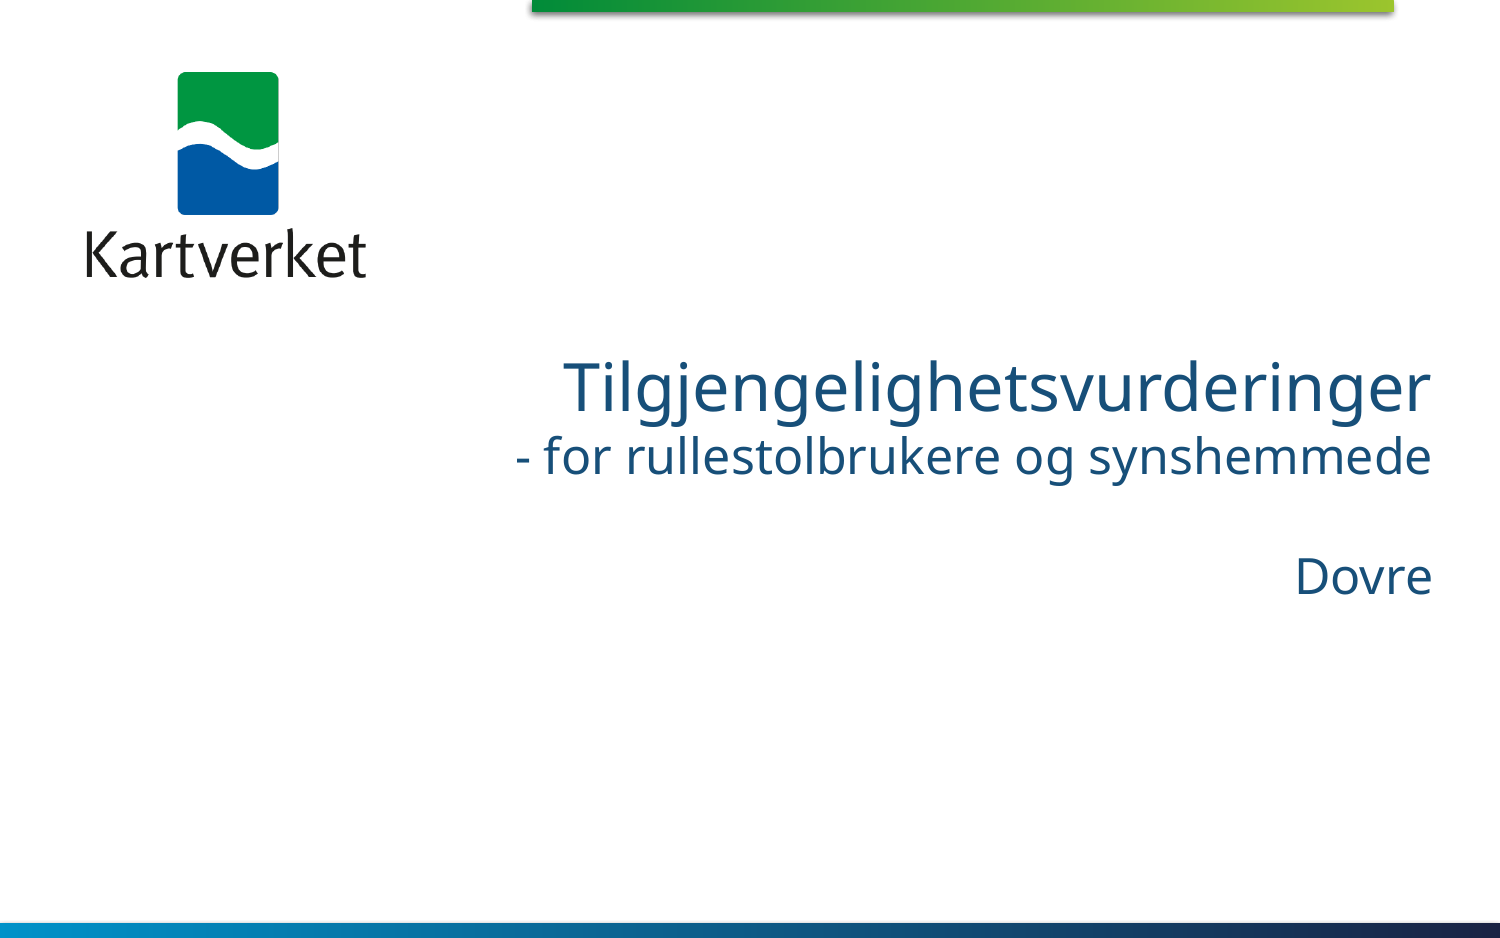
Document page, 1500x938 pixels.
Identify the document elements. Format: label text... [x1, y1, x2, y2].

text_box Tilgjengelighetsvurderinger - for rullestolbrukere og synshemmede Dovre [66, 337, 1449, 613]
